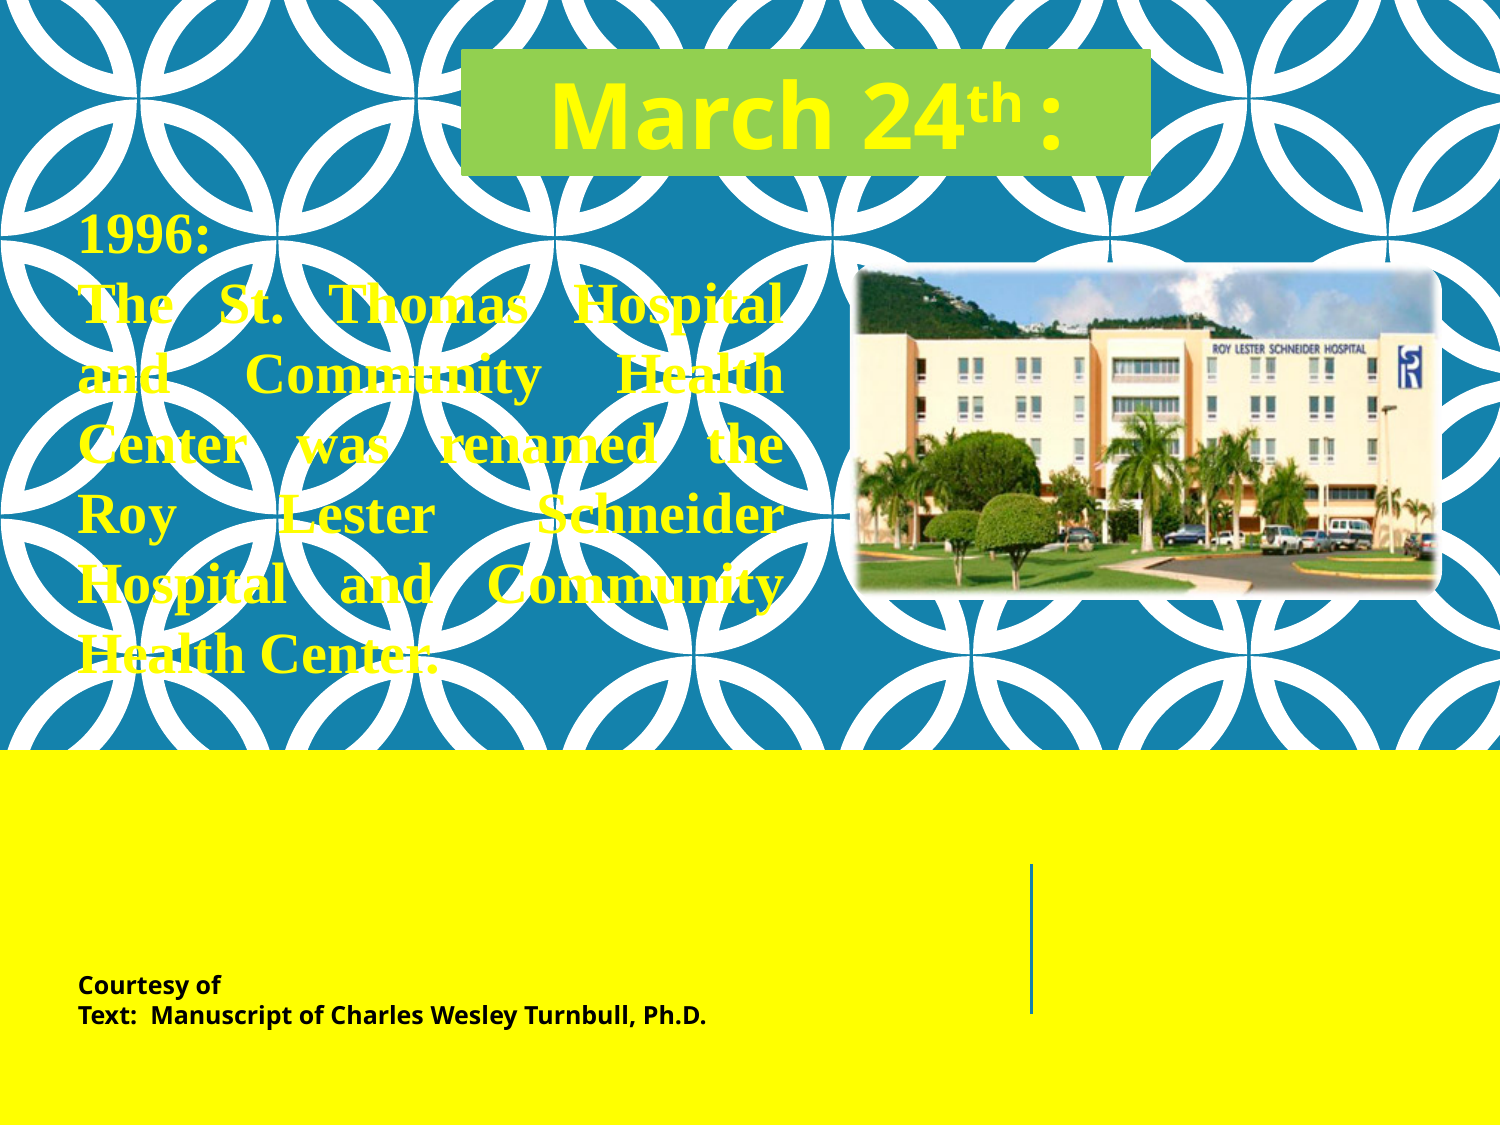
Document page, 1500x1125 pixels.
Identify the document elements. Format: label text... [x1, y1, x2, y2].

picture [849, 262, 1443, 601]
text_box Courtesy of Text: Manuscript of Charles Wesley Turnbull, Ph.D. [63, 962, 1451, 1038]
text_box March 24th : [461, 49, 1151, 176]
text_box 1996: The St. Thomas Hospital and Community Health Center was renamed the Roy Lester Schneider Hospital and Community Health Center. [62, 187, 800, 693]
